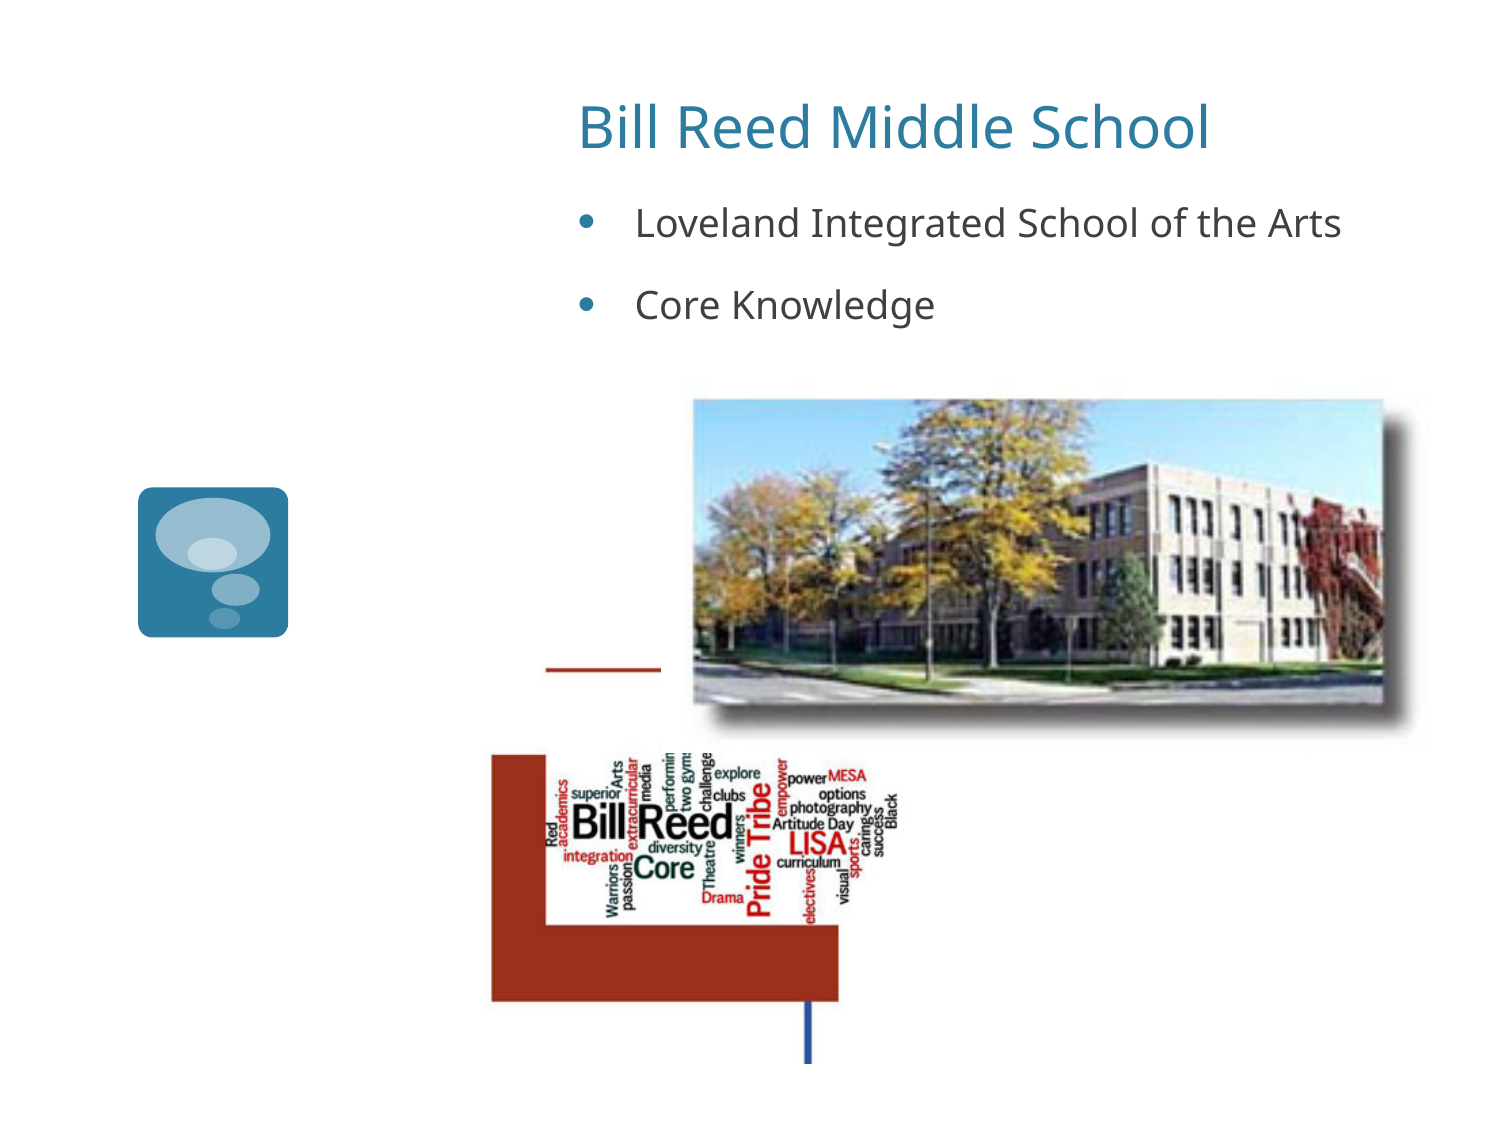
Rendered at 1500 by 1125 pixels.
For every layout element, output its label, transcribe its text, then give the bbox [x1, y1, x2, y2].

title Bill Reed Middle School [562, 50, 1375, 168]
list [435, 616, 940, 1065]
picture [660, 371, 1430, 754]
list Loveland Integrated School of the Arts Core Knowledge [562, 190, 1375, 347]
